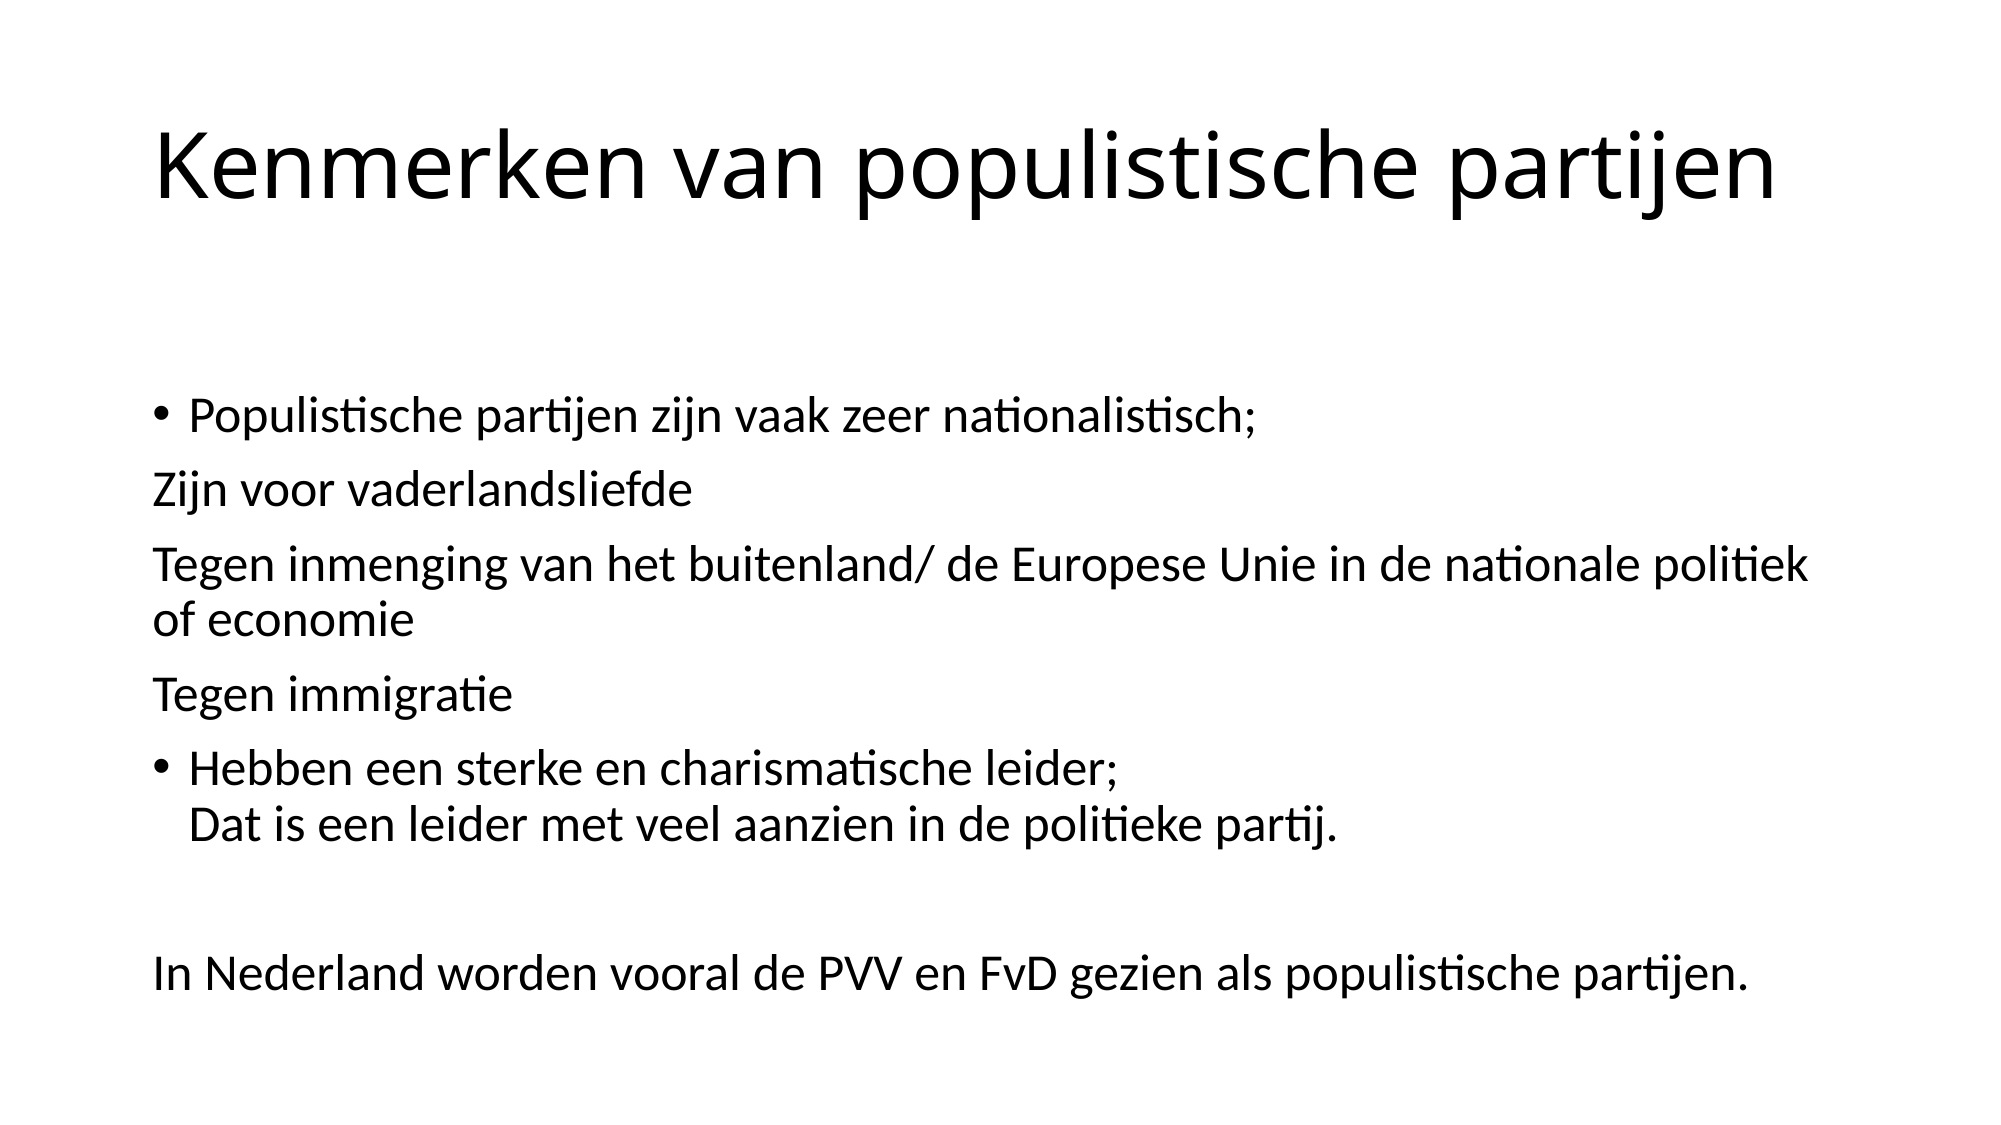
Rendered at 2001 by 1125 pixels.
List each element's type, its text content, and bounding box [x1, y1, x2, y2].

title Kenmerken van populistische partijen [137, 59, 1863, 278]
list Populistische partijen zijn vaak zeer nationalistisch; Zijn voor vaderlandsliefde Tegen inmenging van het buitenland/ de Europese Unie in de nationale politiek of economie Tegen immigratie Hebben een sterke en charismatische leider; Dat is een leider met veel aanzien in de politieke partij. In Nederland worden vooral de PVV en FvD gezien als populistische partijen. [137, 299, 1863, 1014]
